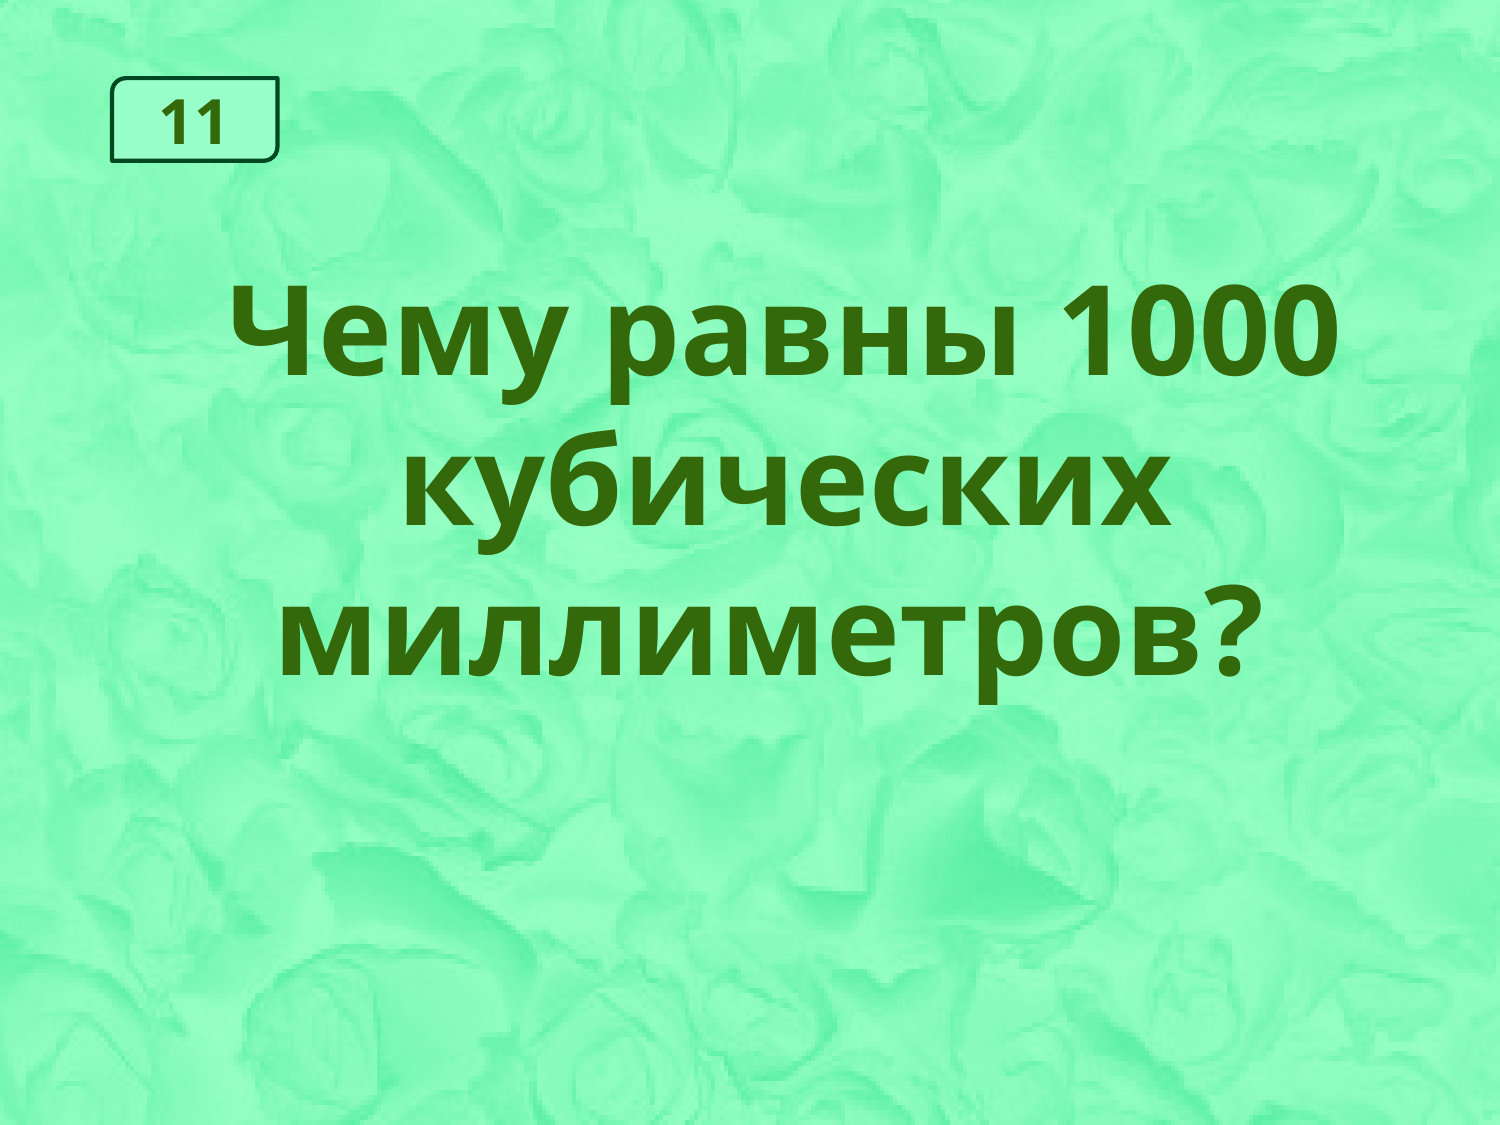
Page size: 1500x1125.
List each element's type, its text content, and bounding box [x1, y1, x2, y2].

text_box 11 [109, 76, 280, 163]
text_box Чему равны 1000 кубических миллиметров? [123, 243, 1447, 709]
